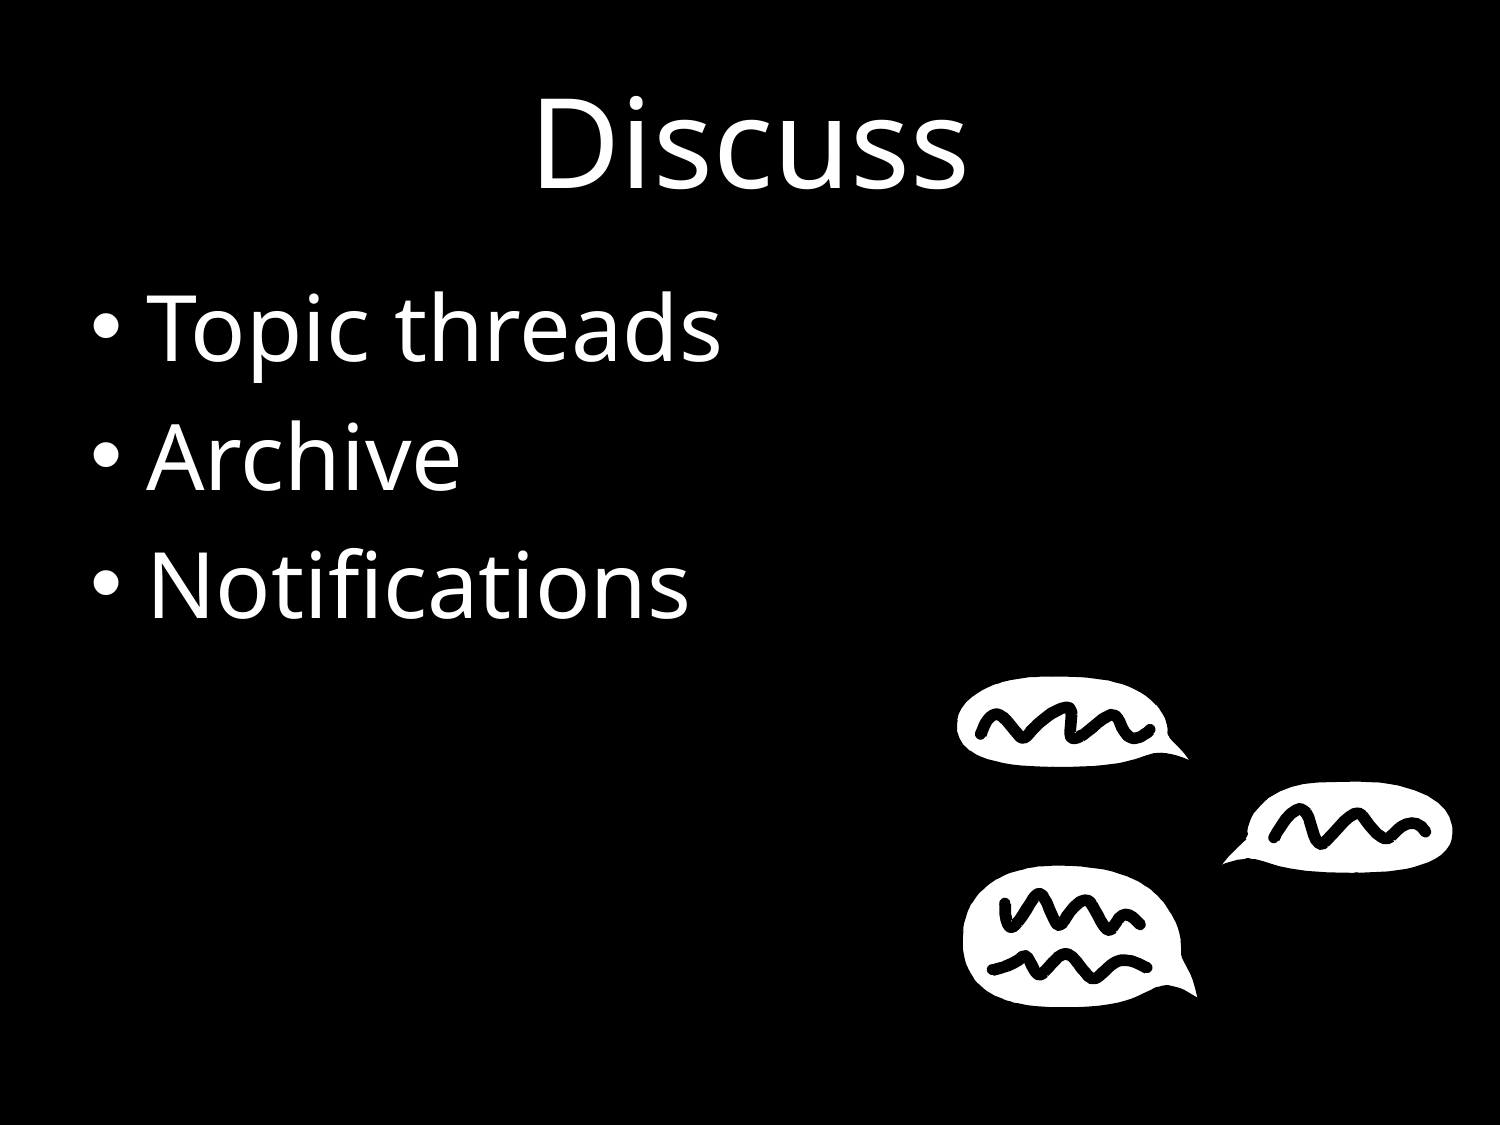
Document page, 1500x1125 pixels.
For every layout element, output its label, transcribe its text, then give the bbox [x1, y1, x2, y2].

title Discuss [75, 45, 1425, 233]
picture [924, 599, 1479, 1073]
list Topic threads Archive Notifications [75, 262, 1425, 1005]
